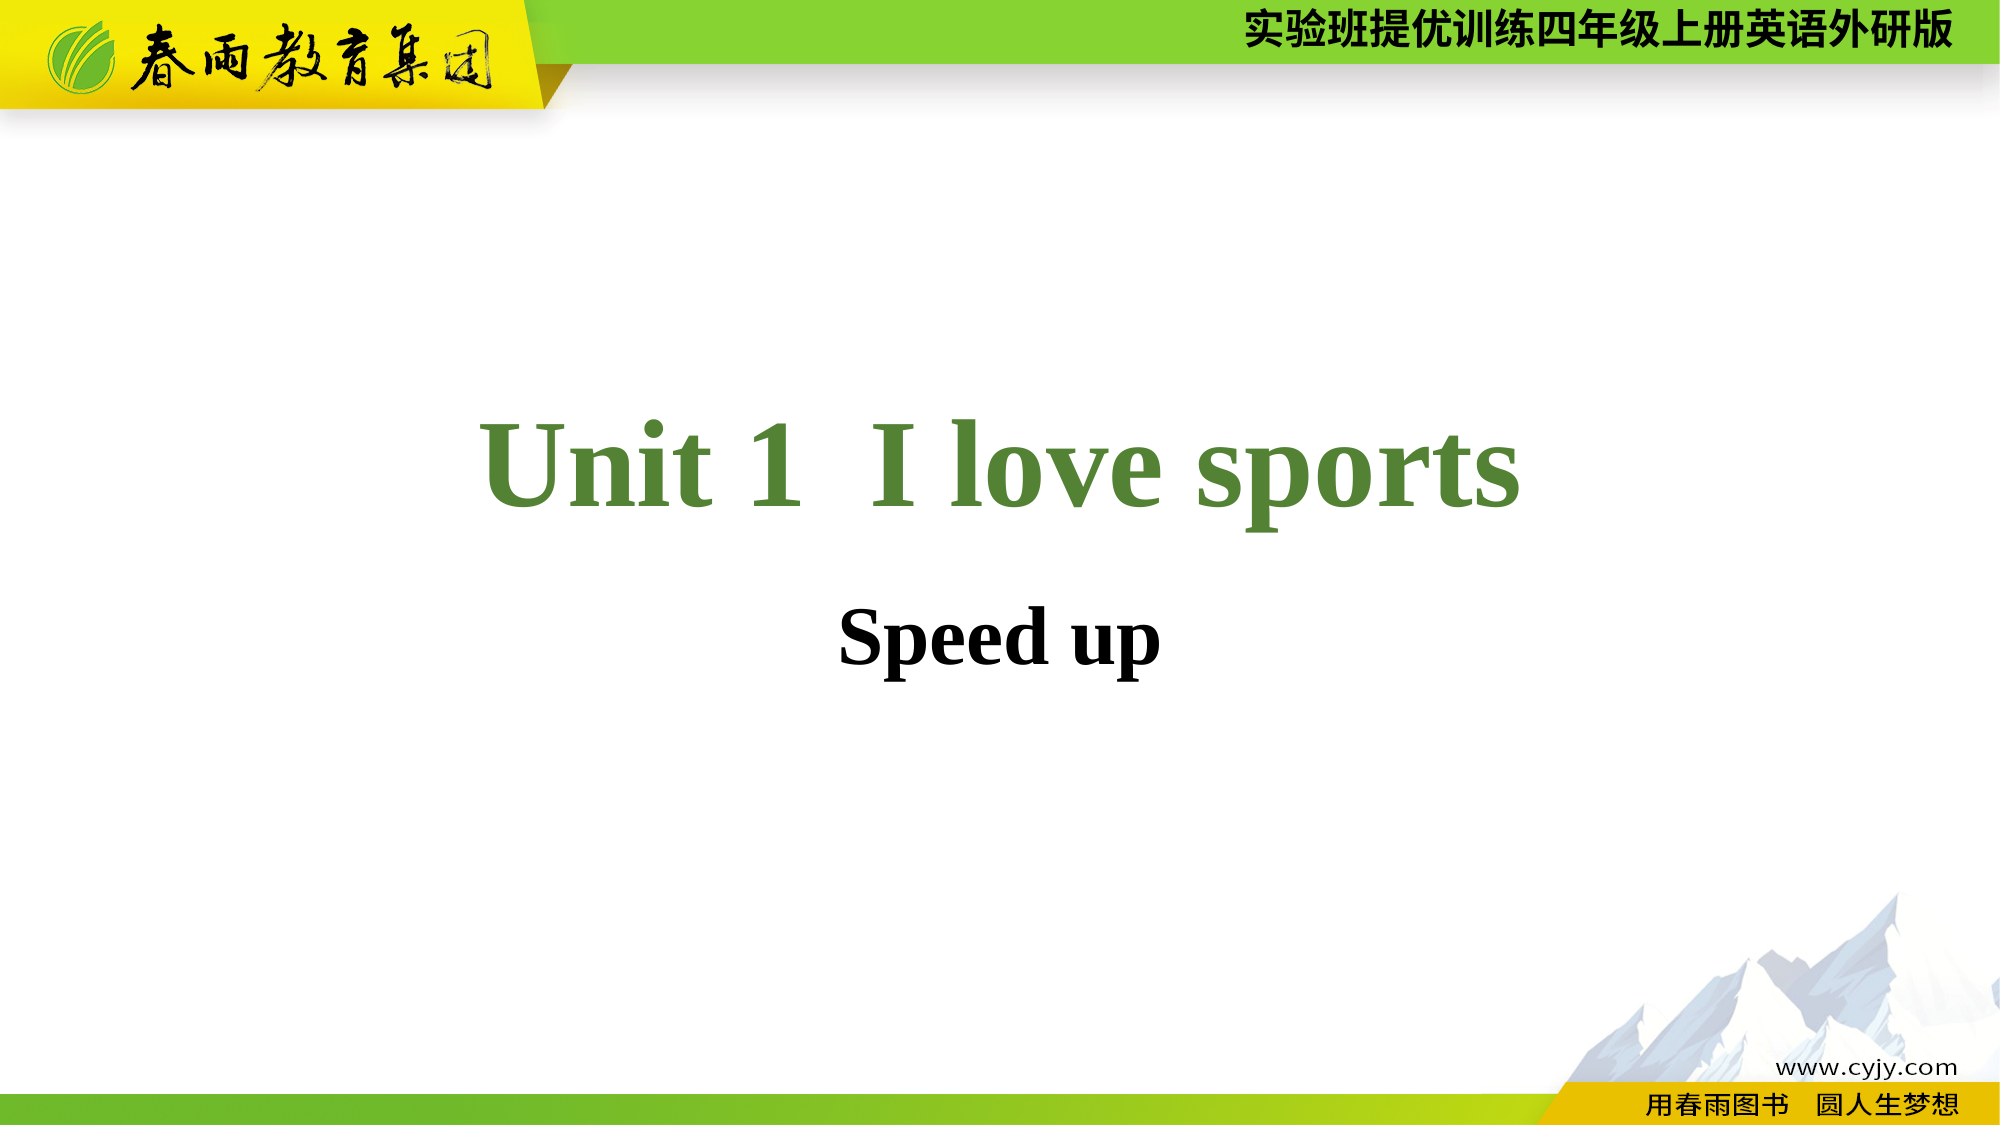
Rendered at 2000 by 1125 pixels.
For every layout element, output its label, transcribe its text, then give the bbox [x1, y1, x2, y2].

picture [0, 689, 2000, 1125]
text_box Unit 1 I love sports Speed up [0, 298, 2000, 689]
picture [0, 0, 2000, 298]
